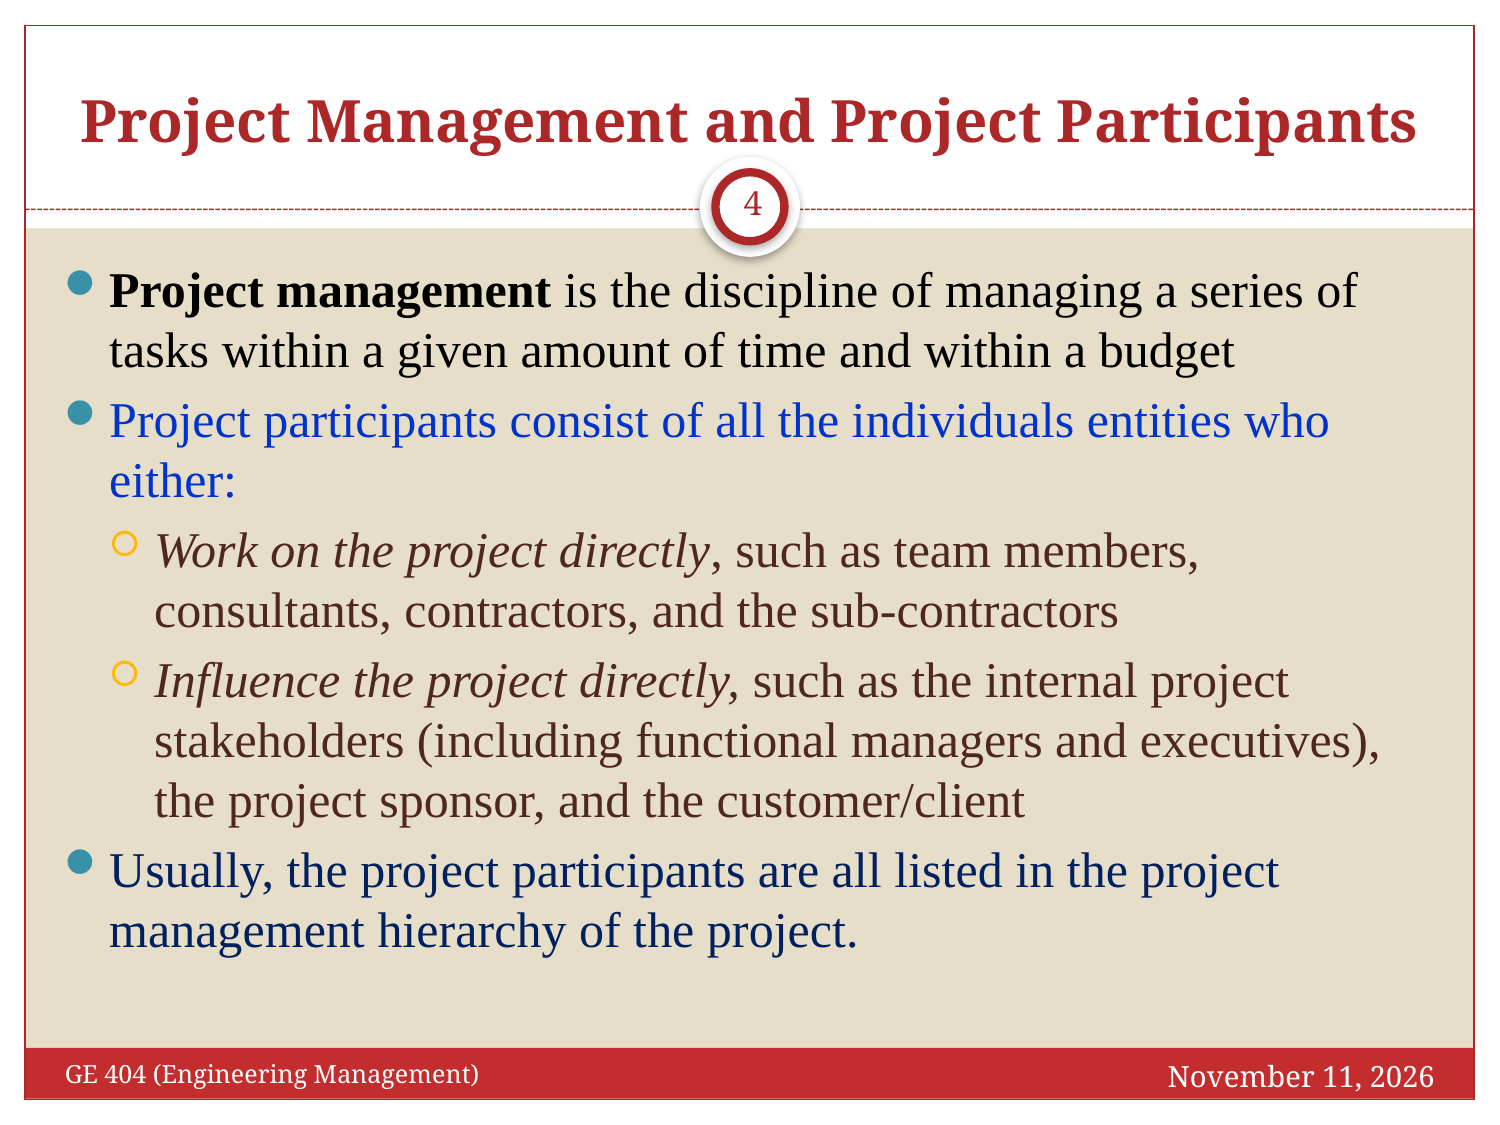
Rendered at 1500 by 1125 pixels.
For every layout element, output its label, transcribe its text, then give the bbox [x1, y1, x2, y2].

list Project management is the discipline of managing a series of tasks within a given amount of time and within a budget Project participants consist of all the individuals entities who either: Work on the project directly, such as team members, consultants, contractors, and the sub-contractors Influence the project directly, such as the internal project stakeholders (including functional managers and executives), the project sponsor, and the customer/client Usually, the project participants are all listed in the project management hierarchy of the project. [49, 250, 1445, 1001]
footer GE 404 (Engineering Management) [50, 1051, 638, 1112]
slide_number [950, 1050, 1450, 1111]
slide_number 4 [715, 168, 791, 241]
title Project Management and Project Participants [49, 37, 1450, 162]
